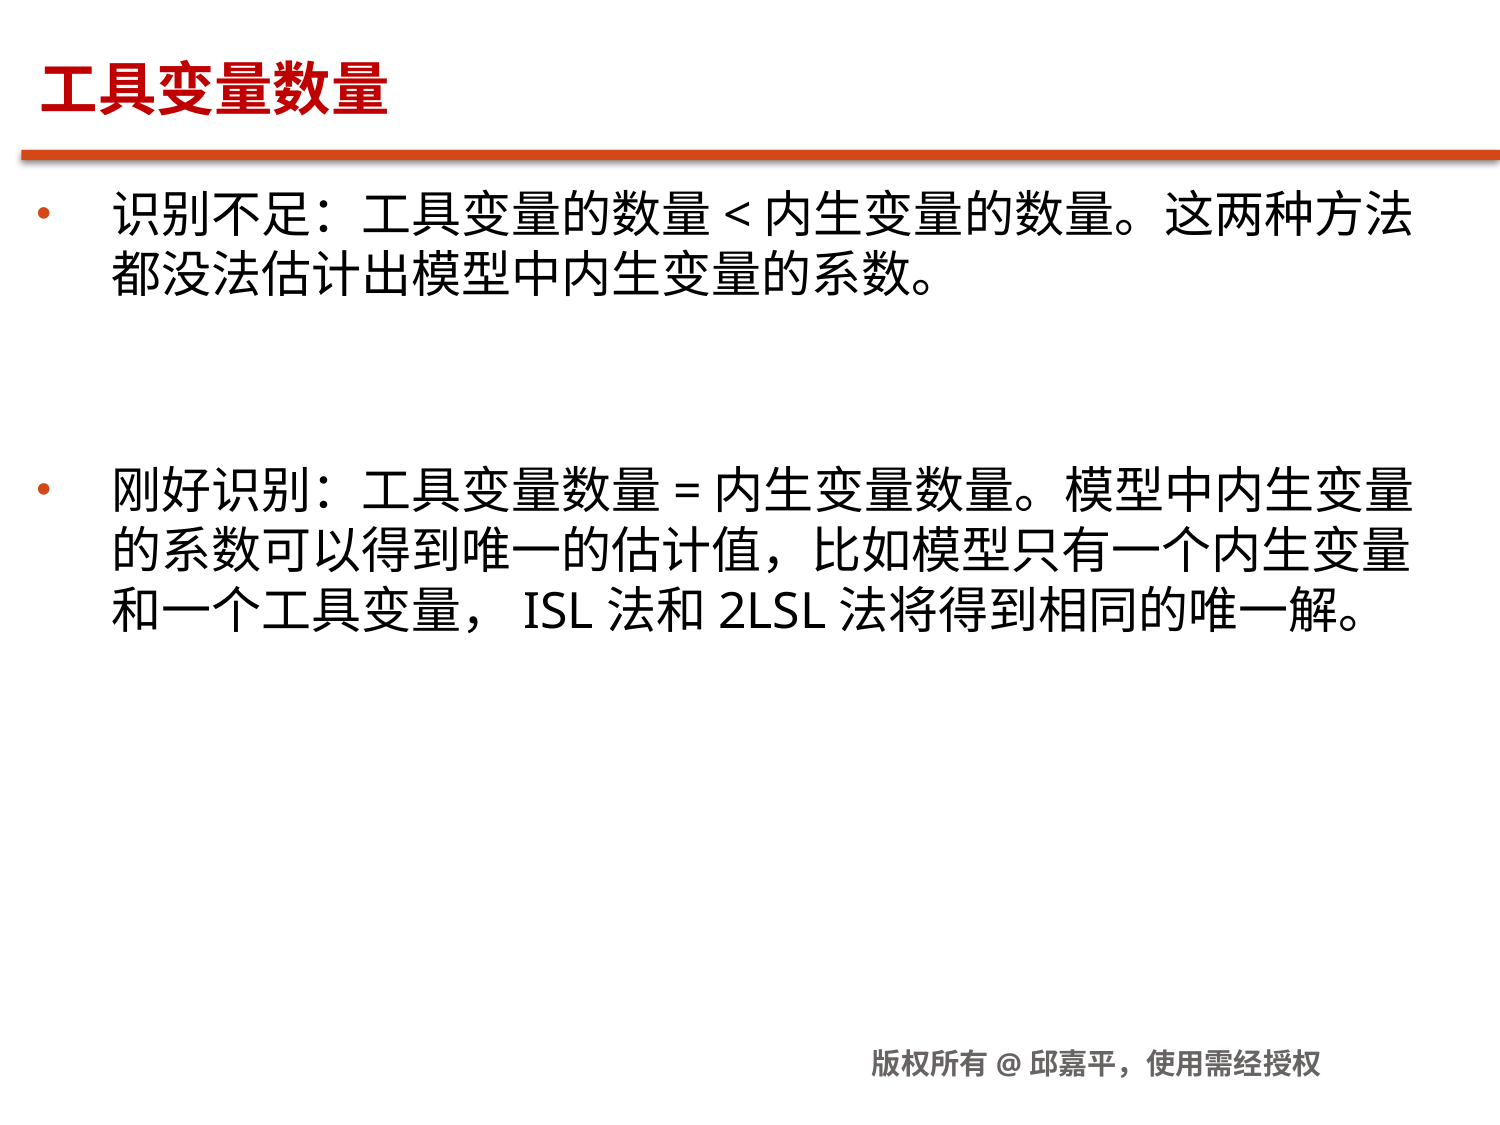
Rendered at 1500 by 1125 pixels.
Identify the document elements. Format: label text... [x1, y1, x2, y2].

title 工具变量数量 [24, 50, 1450, 138]
footer 版权所有@邱嘉平，使用需经授权 [690, 1025, 1500, 1100]
